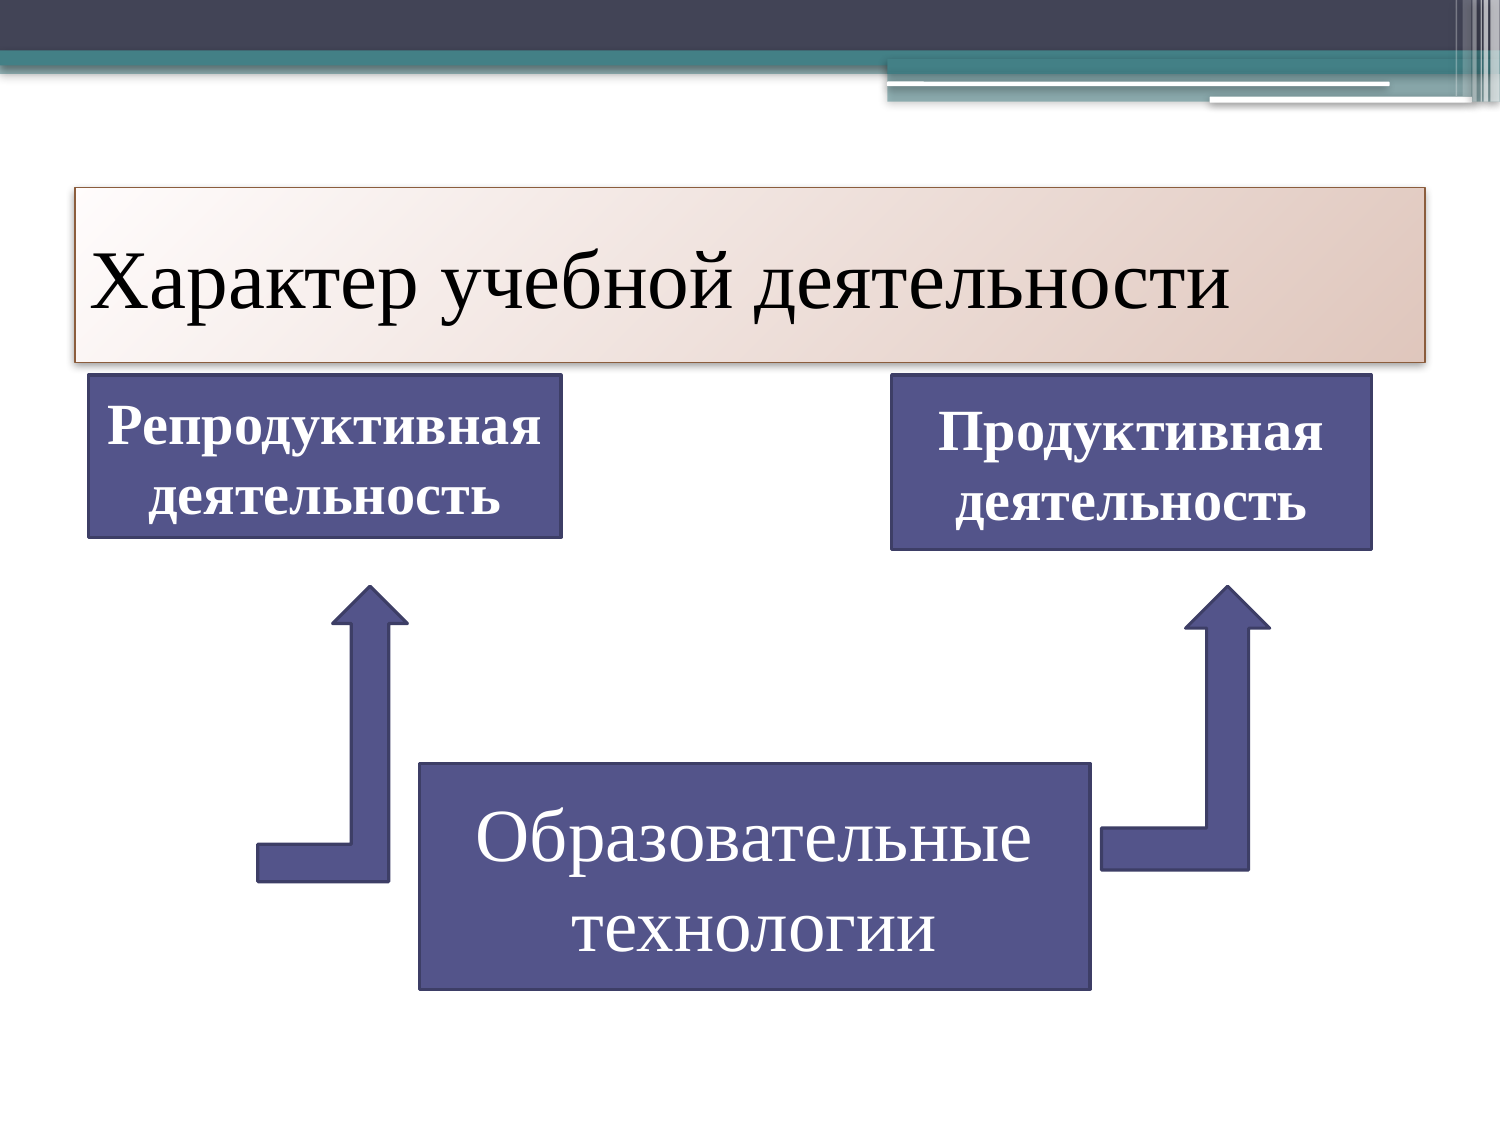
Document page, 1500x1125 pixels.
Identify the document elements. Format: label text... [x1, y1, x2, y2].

text_box Репродуктивная деятельность [87, 373, 563, 539]
text_box [256, 585, 409, 884]
text_box Образовательные технологии [418, 762, 1092, 991]
text_box Продуктивная деятельность [890, 373, 1373, 551]
title Характер учебной деятельности [74, 187, 1426, 363]
text_box [1099, 585, 1272, 872]
